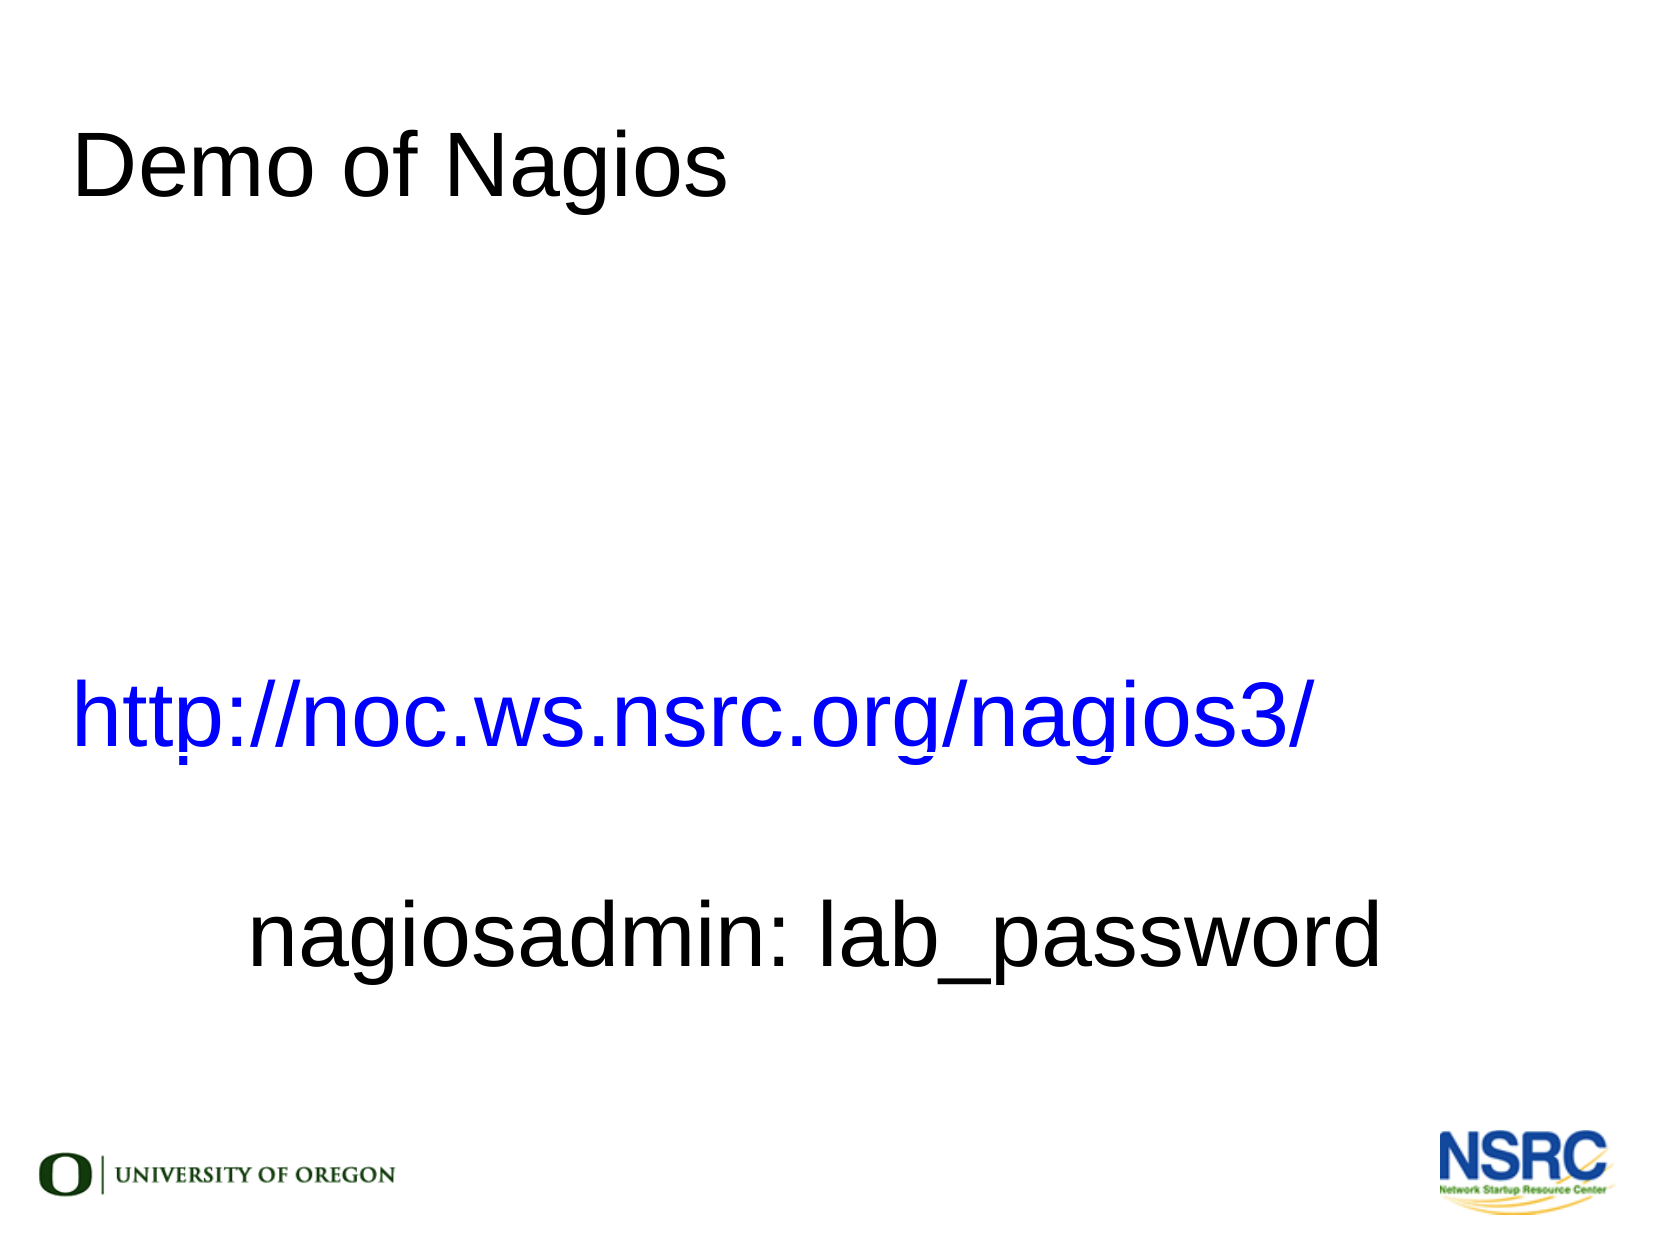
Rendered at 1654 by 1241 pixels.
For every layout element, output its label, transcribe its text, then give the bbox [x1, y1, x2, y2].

picture [37, 1151, 397, 1198]
text_box Demo of Nagios http://noc.ws.nsrc.org/nagios3/ nagiosadmin: lab_password [71, 104, 1560, 986]
picture [1440, 1130, 1616, 1215]
